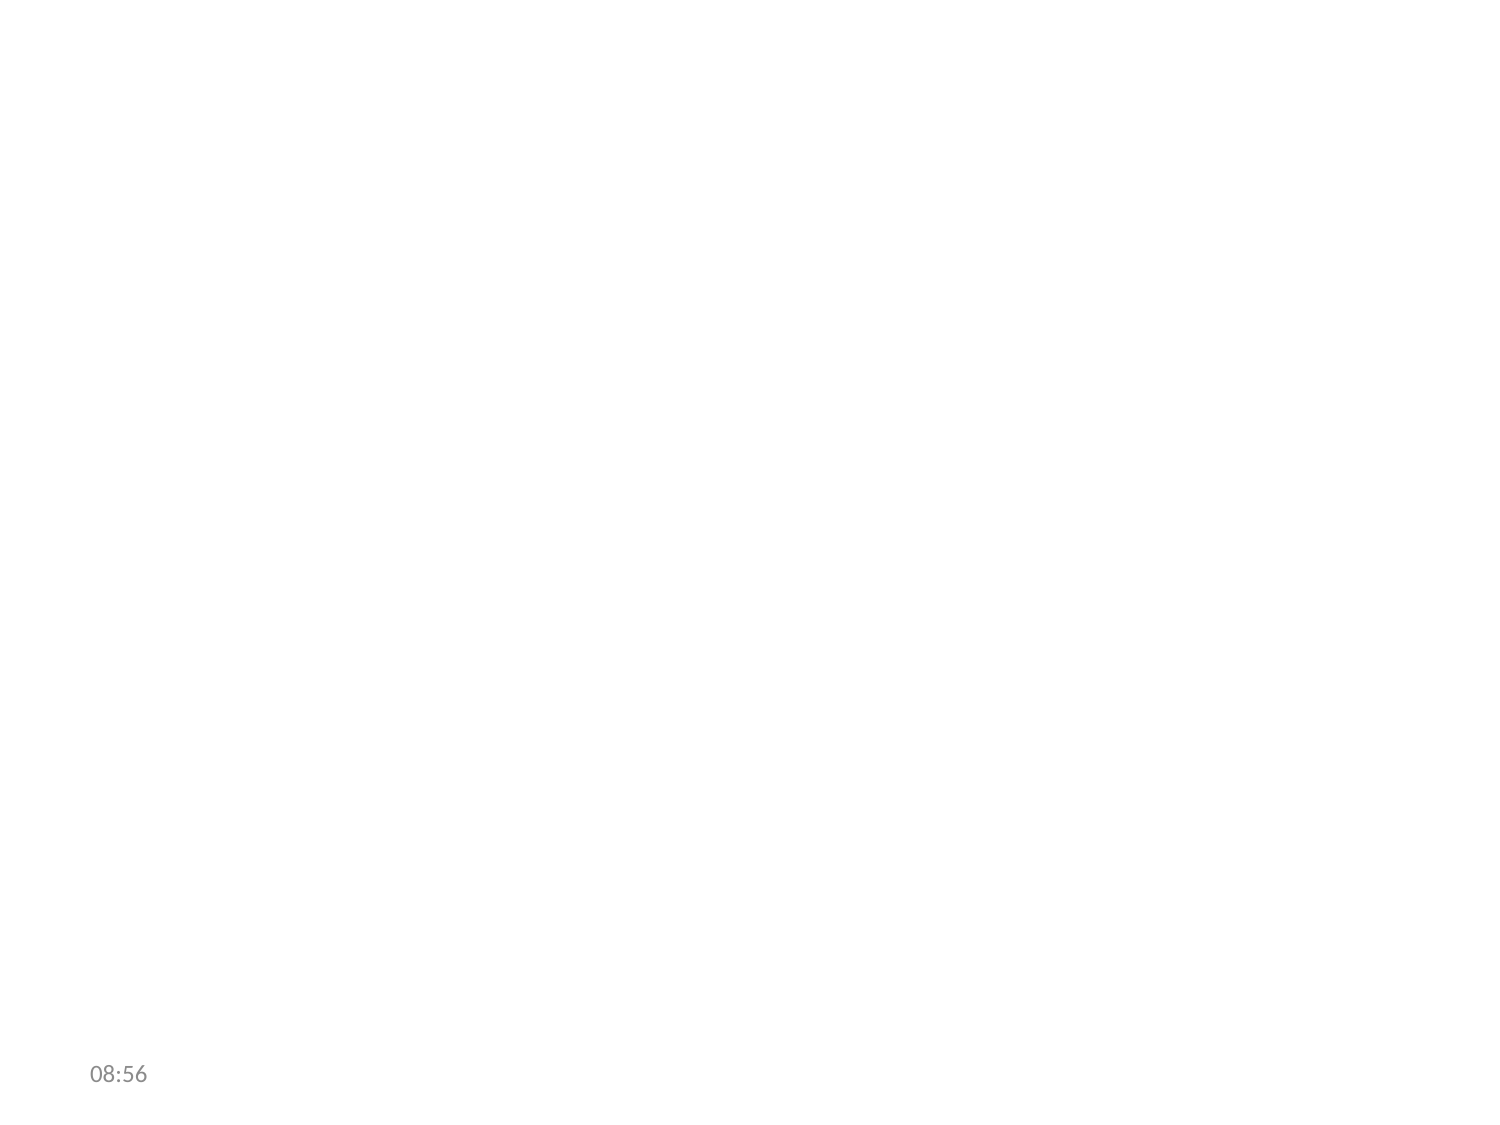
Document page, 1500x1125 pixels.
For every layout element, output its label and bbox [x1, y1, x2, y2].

slide_number [75, 1042, 425, 1103]
